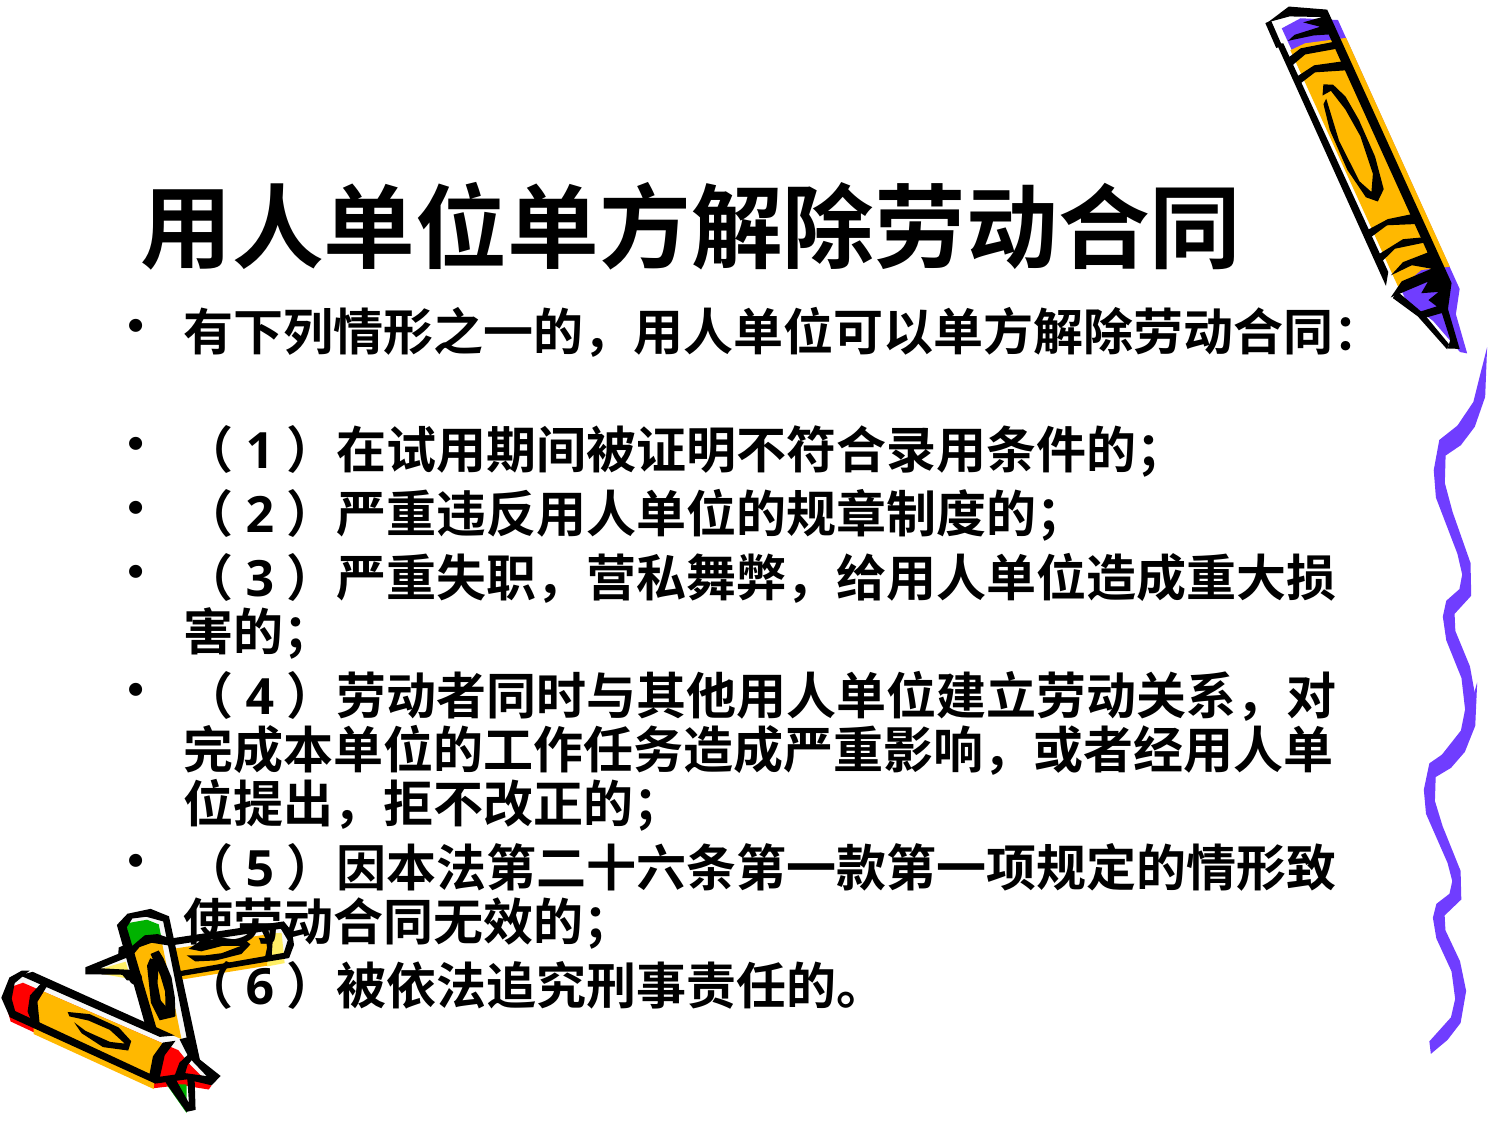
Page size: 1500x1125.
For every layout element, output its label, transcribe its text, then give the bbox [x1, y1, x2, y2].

title 用人单位单方解除劳动合同 [112, 24, 1271, 288]
list 有下列情形之一的，用人单位可以单方解除劳动合同： （1）在试用期间被证明不符合录用条件的； （2）严重违反用人单位的规章制度的； （3）严重失职，营私舞弊，给用人单位造成重大损害的； （4）劳动者同时与其他用人单位建立劳动关系，对完成本单位的工作任务造成严重影响，或者经用人单位提出，拒不改正的； （5）因本法第二十六条第一款第一项规定的情形致使劳动合同无效的； （6）被依法追究刑事责任的。 [112, 299, 1376, 1048]
